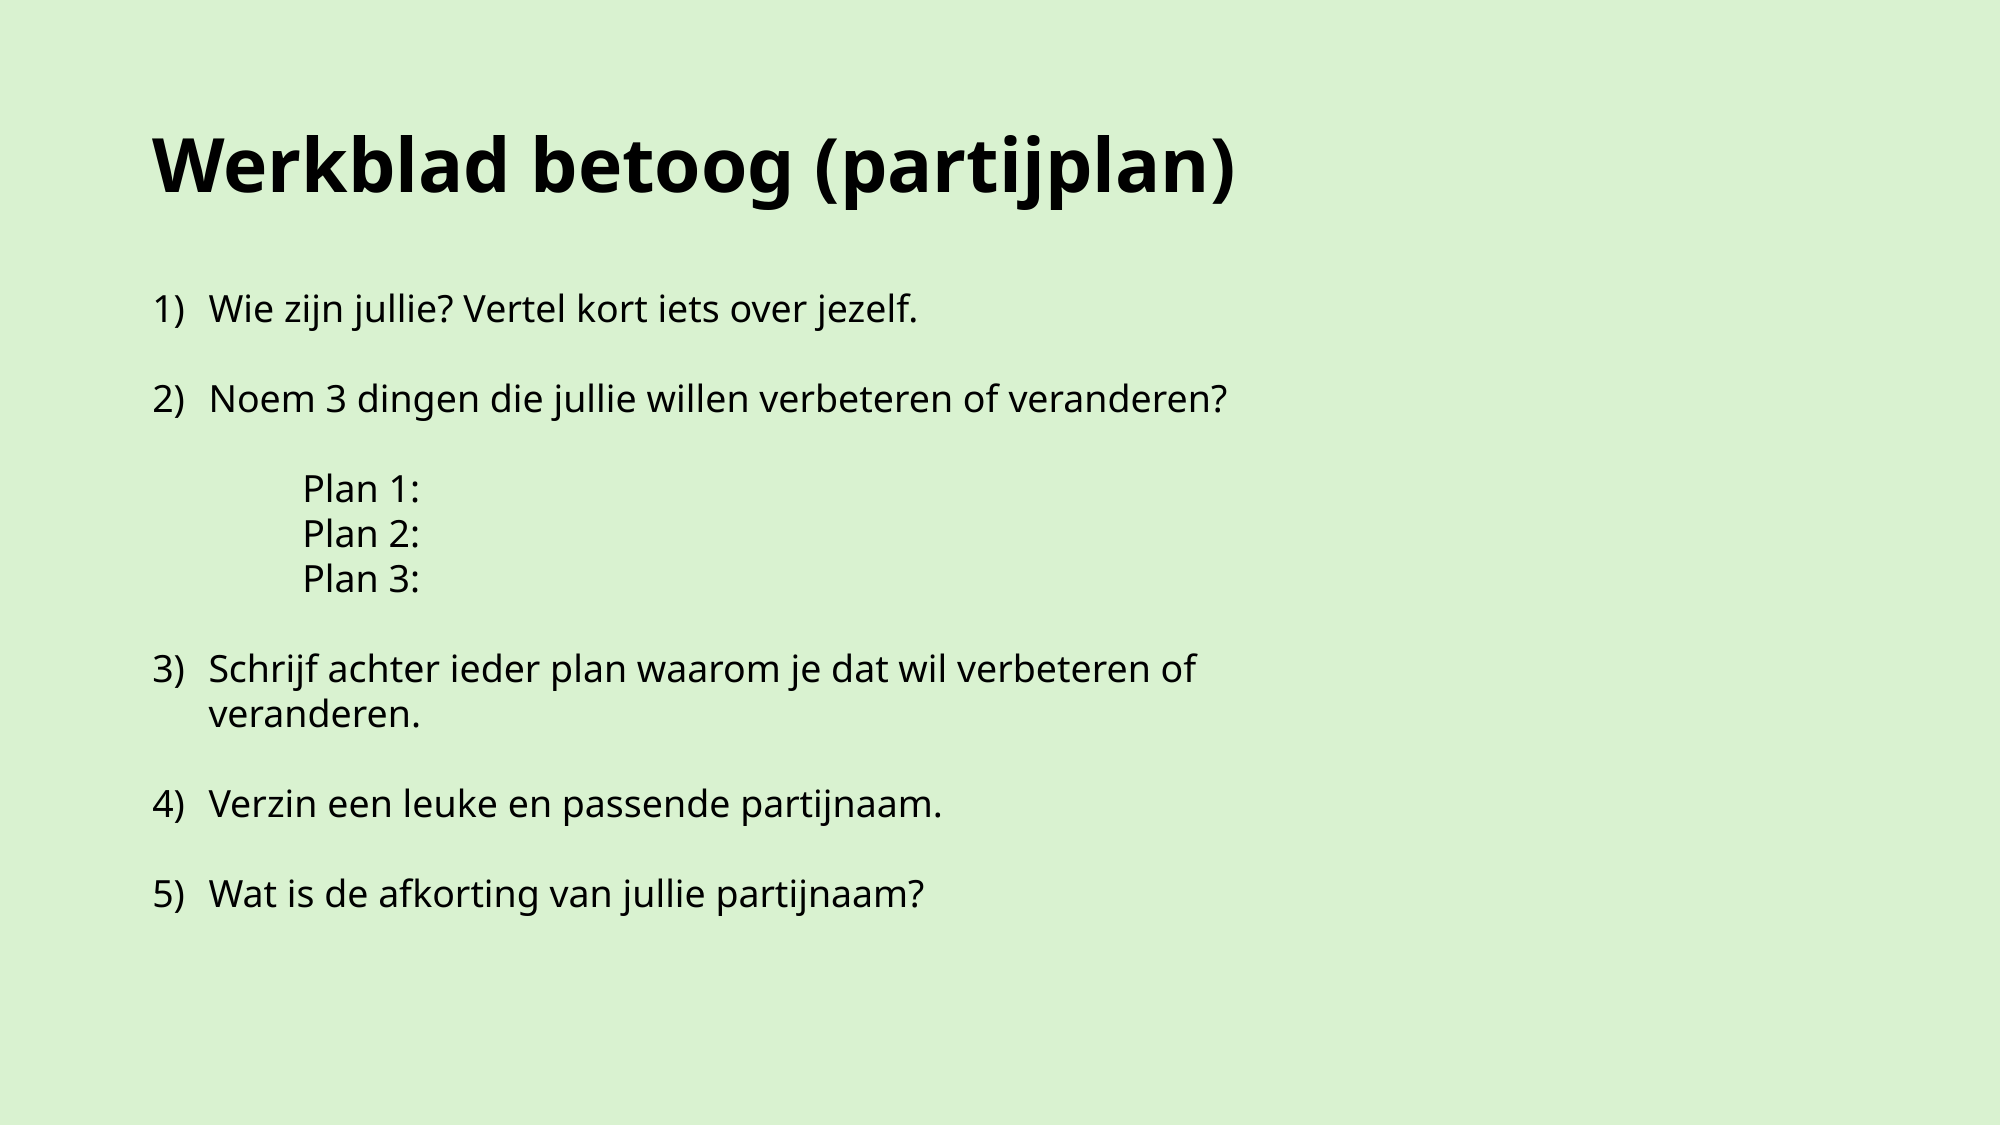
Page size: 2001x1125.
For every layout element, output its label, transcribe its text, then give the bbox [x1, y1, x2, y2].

text_box Wie zijn jullie? Vertel kort iets over jezelf. Noem 3 dingen die jullie willen verbeteren of veranderen? Plan 1: Plan 2: Plan 3: Schrijf achter ieder plan waarom je dat wil verbeteren of veranderen. Verzin een leuke en passende partijnaam. Wat is de afkorting van jullie partijnaam? [137, 277, 1385, 922]
title Werkblad betoog (partijplan) [137, 59, 1863, 278]
